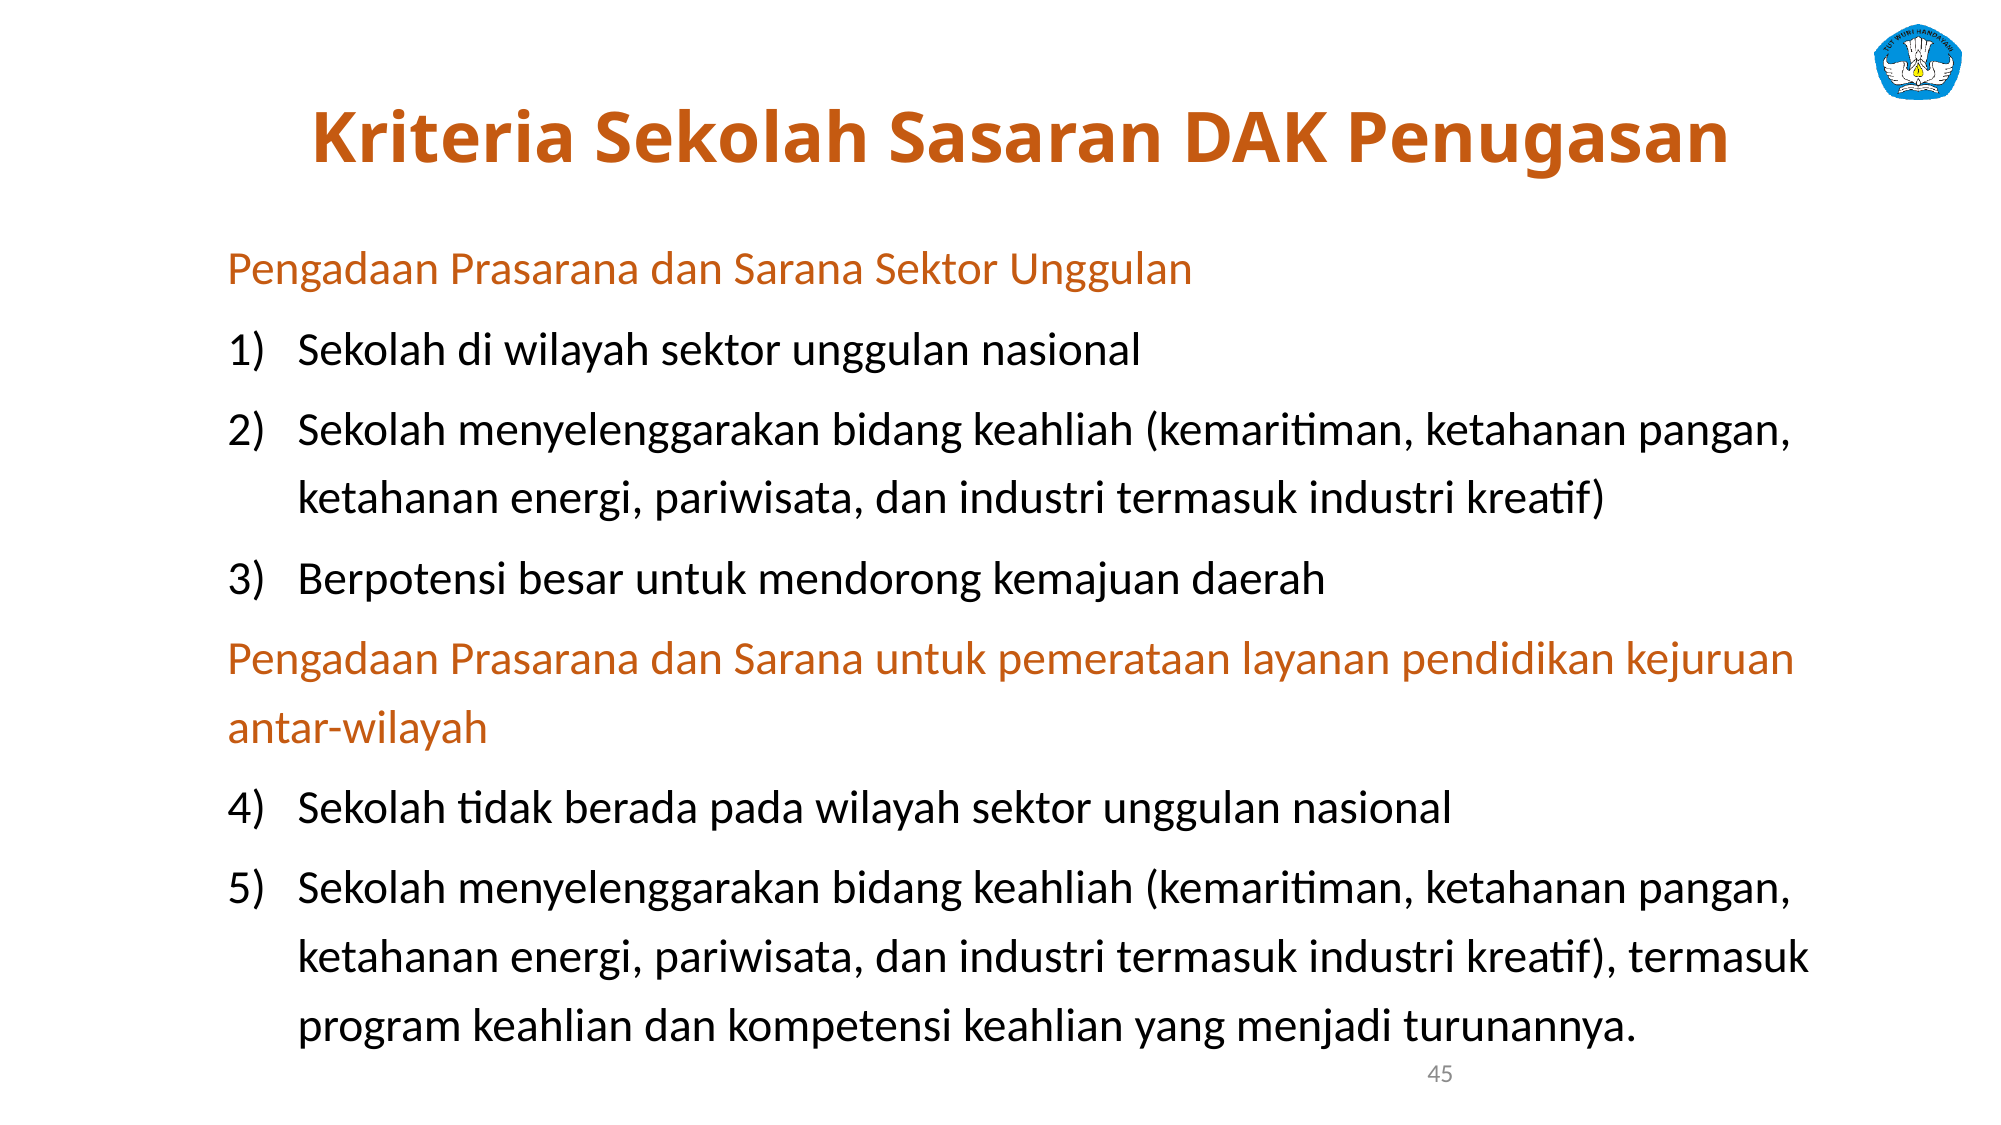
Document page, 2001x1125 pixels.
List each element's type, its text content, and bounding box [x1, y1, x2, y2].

picture [1924, 24, 1962, 49]
picture [1884, 37, 1953, 92]
picture [1934, 67, 1962, 100]
slide_number 45 [1412, 1042, 1863, 1103]
title Kriteria Sekolah Sasaran DAK Penugasan [278, 62, 1764, 218]
picture [1874, 61, 1902, 100]
list Pengadaan Prasarana dan Sarana Sektor Unggulan Sekolah di wilayah sektor unggulan nasional Sekolah menyelenggarakan bidang keahliah (kemaritiman, ketahanan pangan, ketahanan energi, pariwisata, dan industri termasuk industri kreatif) Berpotensi besar untuk mendorong kemajuan daerah Pengadaan Prasarana dan Sarana untuk pemerataan layanan pendidikan kejuruan antar-wilayah Sekolah tidak berada pada wilayah sektor unggulan nasional Sekolah menyelenggarakan bidang keahliah (kemaritiman, ketahanan pangan, ketahanan energi, pariwisata, dan industri termasuk industri kreatif), termasuk program keahlian dan kompetensi keahlian yang menjadi turunannya. [212, 218, 1859, 1030]
picture [1874, 24, 1913, 51]
